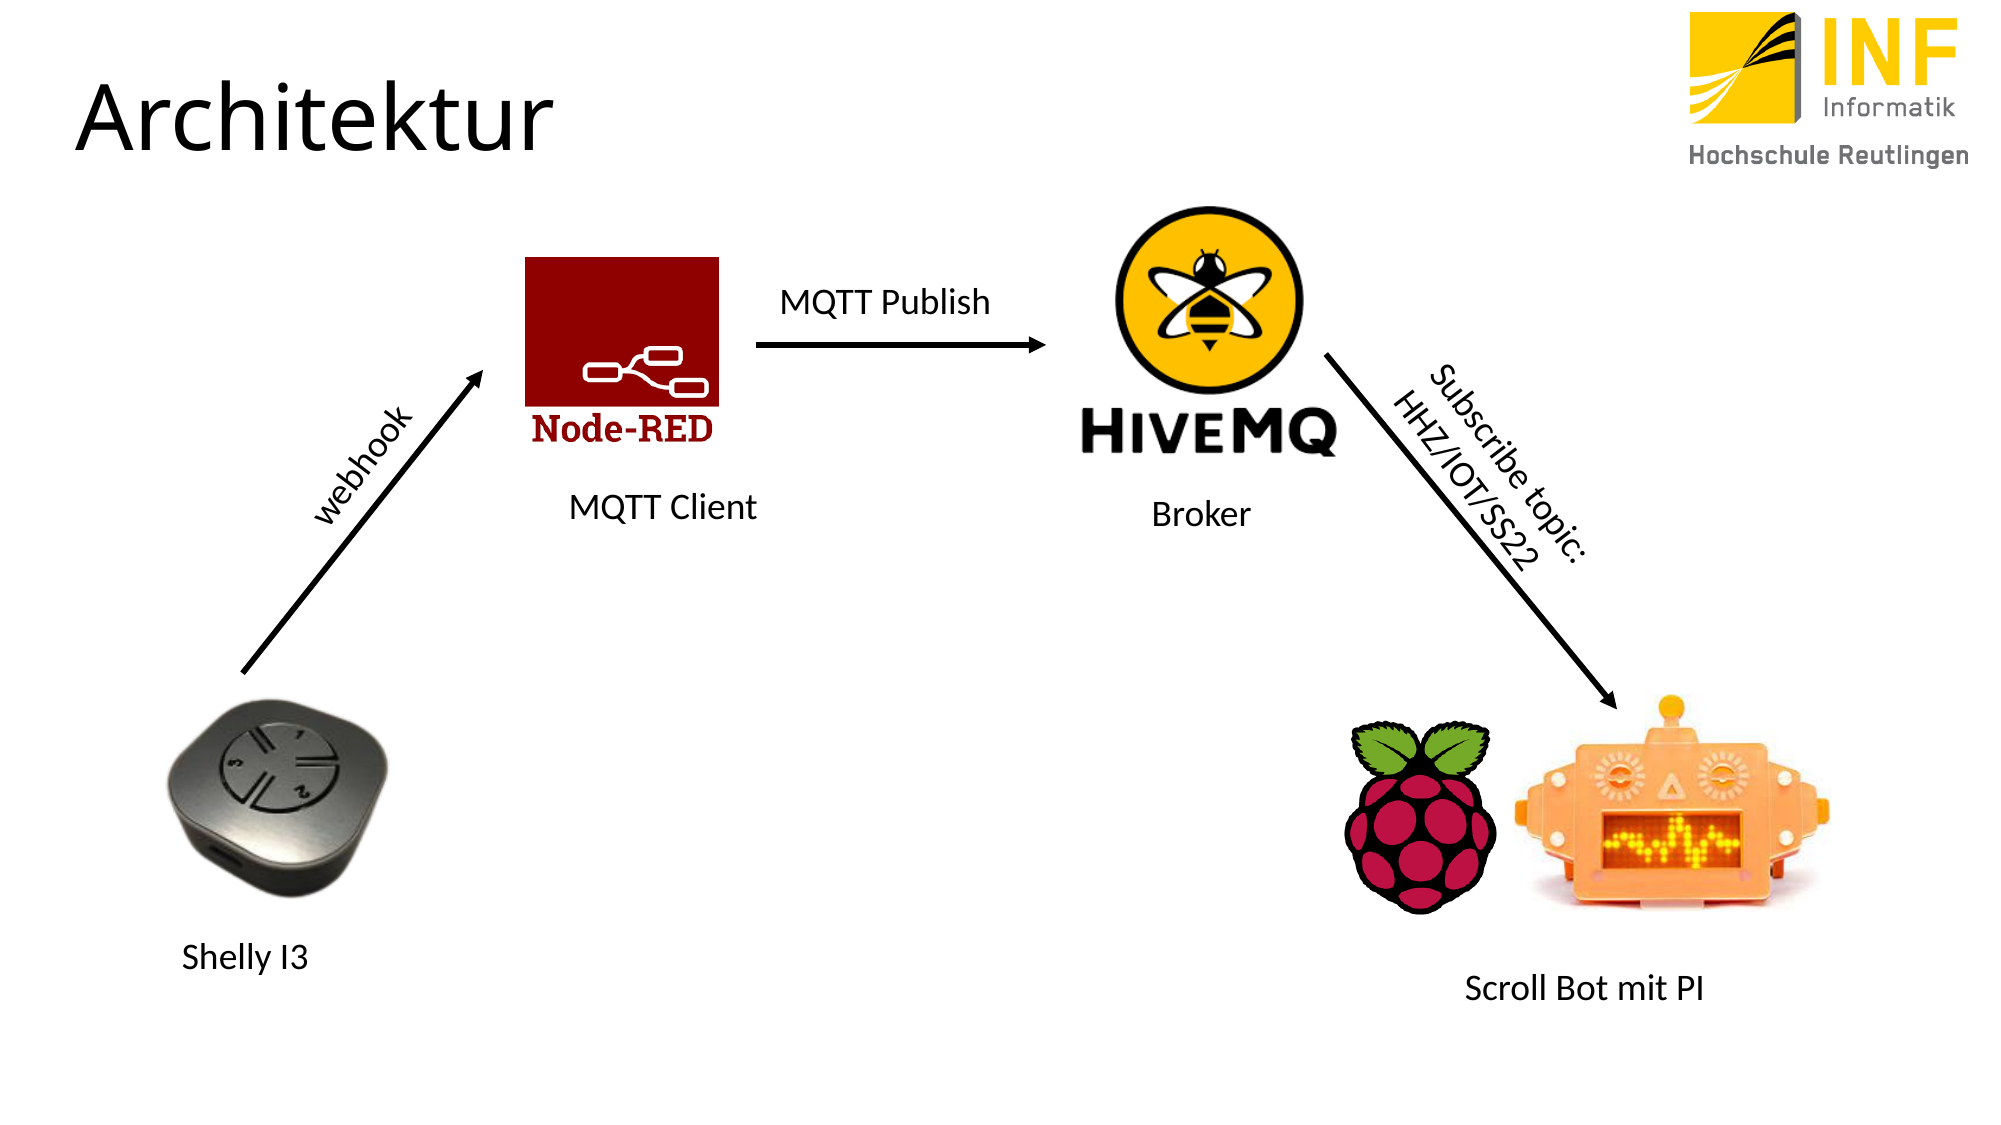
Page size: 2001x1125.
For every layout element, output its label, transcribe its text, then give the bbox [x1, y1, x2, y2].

text_box Broker [1136, 481, 1267, 541]
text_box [242, 364, 483, 674]
text_box Scroll Bot mit PI [1450, 955, 1734, 1016]
picture [1786, 12, 1968, 169]
picture [1514, 694, 1831, 912]
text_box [1267, 437, 1702, 617]
picture [122, 654, 435, 936]
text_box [756, 269, 1047, 345]
picture [1342, 720, 1497, 915]
title Architektur [60, 12, 1786, 230]
picture [524, 257, 719, 452]
text_box Shelly I3 [167, 924, 450, 985]
text_box MQTT Client [553, 475, 837, 535]
picture [1076, 198, 1343, 465]
